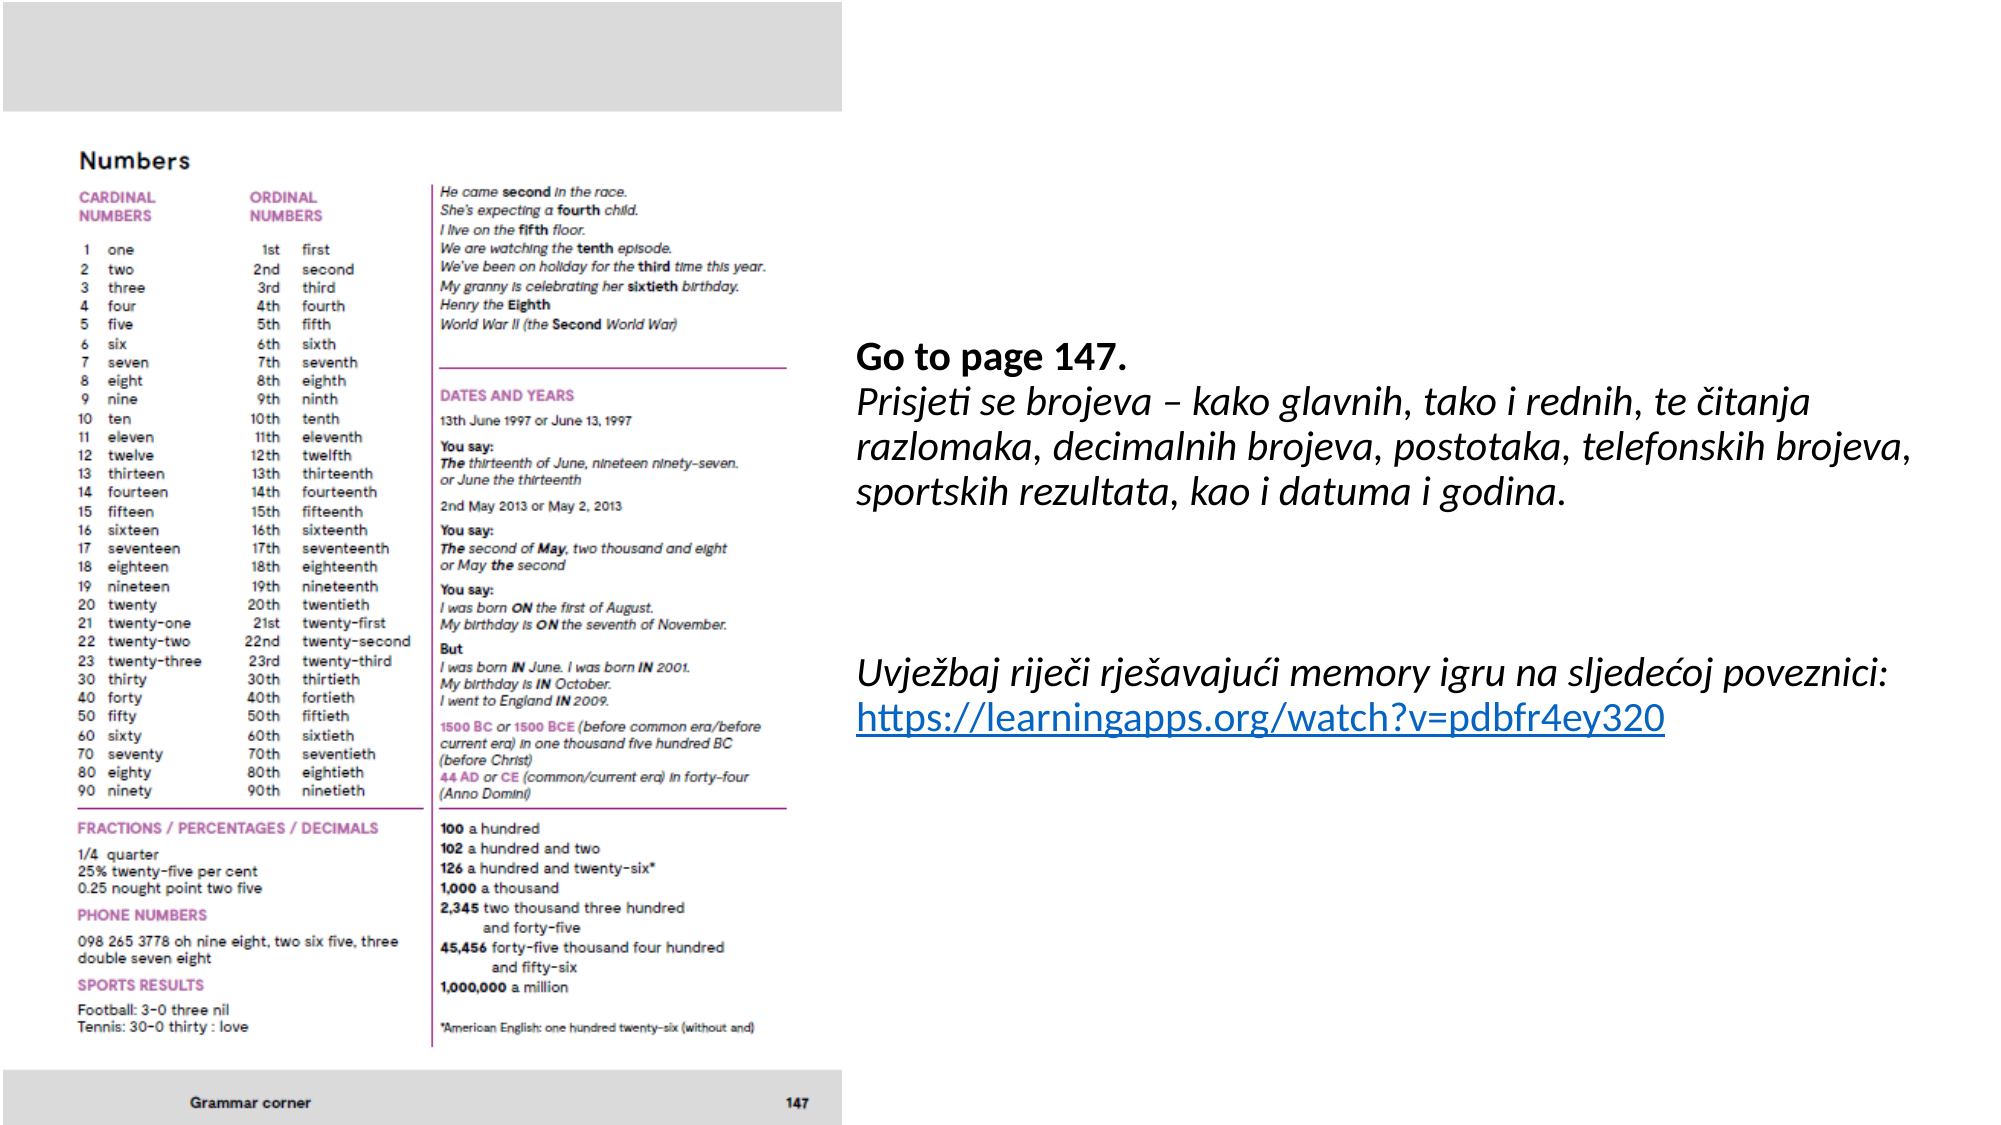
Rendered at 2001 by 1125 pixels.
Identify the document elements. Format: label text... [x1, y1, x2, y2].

text_box Go to page 147. Prisjeti se brojeva – kako glavnih, tako i rednih, te čitanja razlomaka, decimalnih brojeva, postotaka, telefonskih brojeva, sportskih rezultata, kao i datuma i godina. [842, 326, 1972, 642]
picture [3, 2, 842, 1125]
text_box Uvježbaj riječi rješavajući memory igru na sljedećoj poveznici: https://learningapps.org/watch?v=pdbfr4ey320 [842, 642, 1979, 1125]
